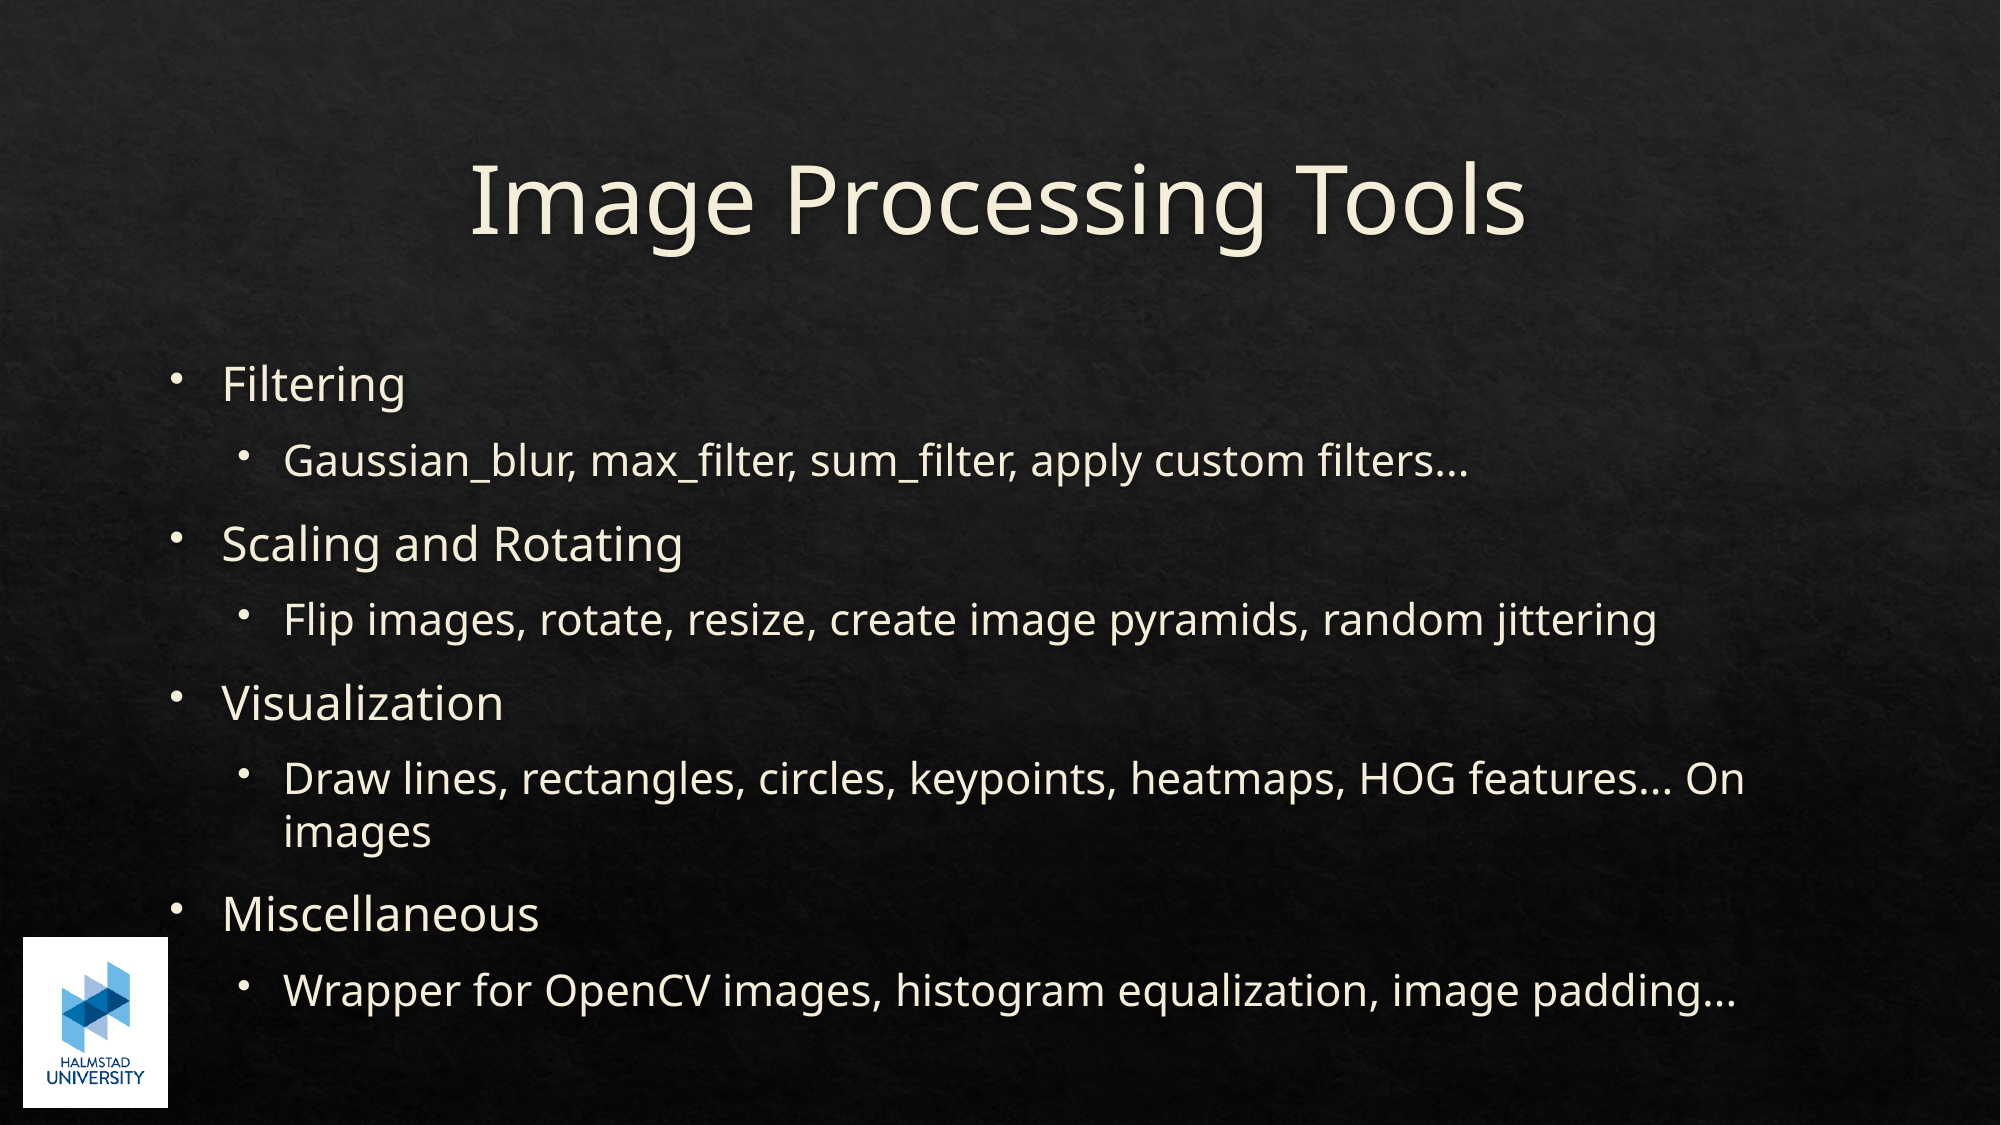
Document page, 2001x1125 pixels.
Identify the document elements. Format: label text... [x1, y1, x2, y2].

picture [23, 937, 168, 1108]
list Filtering Gaussian_blur, max_filter, sum_filter, apply custom filters... Scaling and Rotating Flip images, rotate, resize, create image pyramids, random jittering Visualization Draw lines, rectangles, circles, keypoints, heatmaps, HOG features... On images Miscellaneous Wrapper for OpenCV images, histogram equalization, image padding... [149, 340, 1849, 1025]
title Image Processing Tools [149, 99, 1849, 307]
